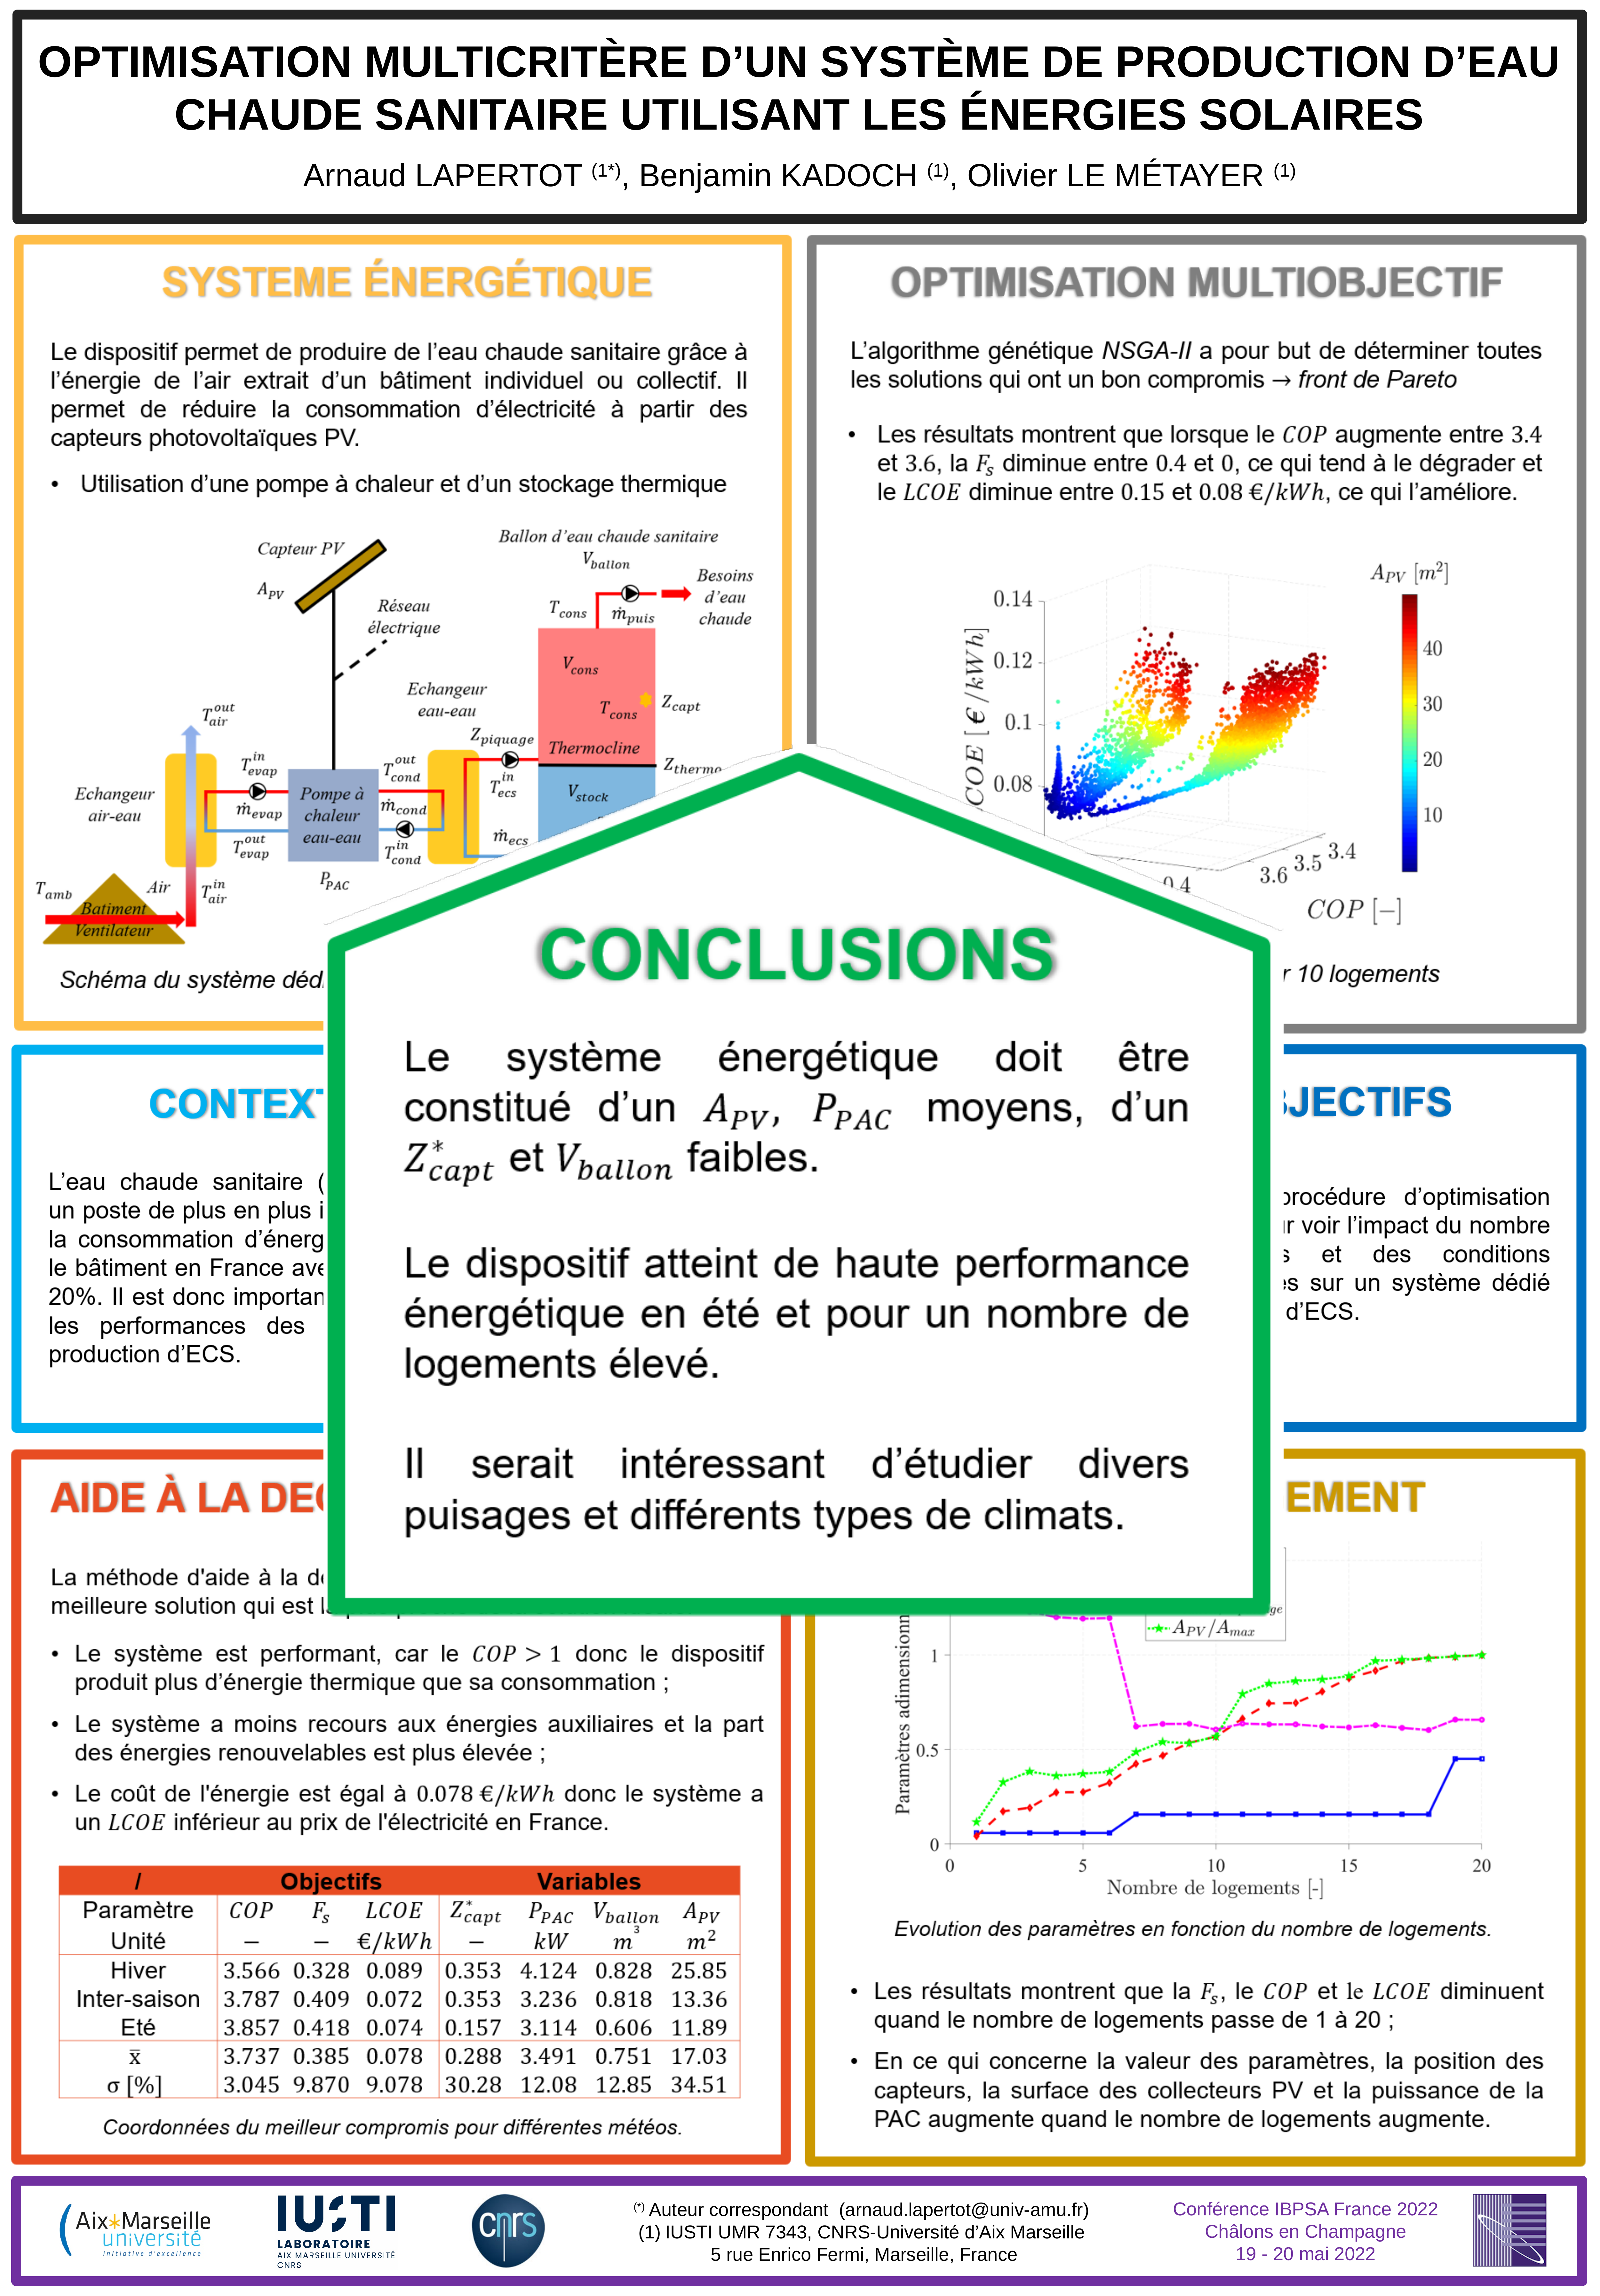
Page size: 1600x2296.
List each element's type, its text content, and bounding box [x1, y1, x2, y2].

picture [469, 2191, 547, 2270]
picture [274, 2193, 398, 2270]
picture [1473, 2194, 1548, 2267]
text_box (*) Auteur correspondant (arnaud.lapertot@univ-amu.fr) IUSTI UMR 7343, CNRS-Université d’Aix Marseille 5 rue Enrico Fermi, Marseille, France [607, 2195, 1117, 2267]
picture [5, 231, 1594, 2174]
text_box OPTIMISATION MULTICRITÈRE D’UN SYSTÈME DE PRODUCTION D’EAU CHAUDE SANITAIRE UTILISANT LES ÉNERGIES SOLAIRES Arnaud LAPERTOT (1*), Benjamin KADOCH (1), Olivier LE MÉTAYER (1) [17, 14, 1583, 219]
text_box [16, 2180, 1583, 2282]
text_box Conférence IBPSA France 2022 Châlons en Champagne 19 - 20 mai 2022 [1143, 2195, 1469, 2267]
picture [55, 2191, 215, 2271]
